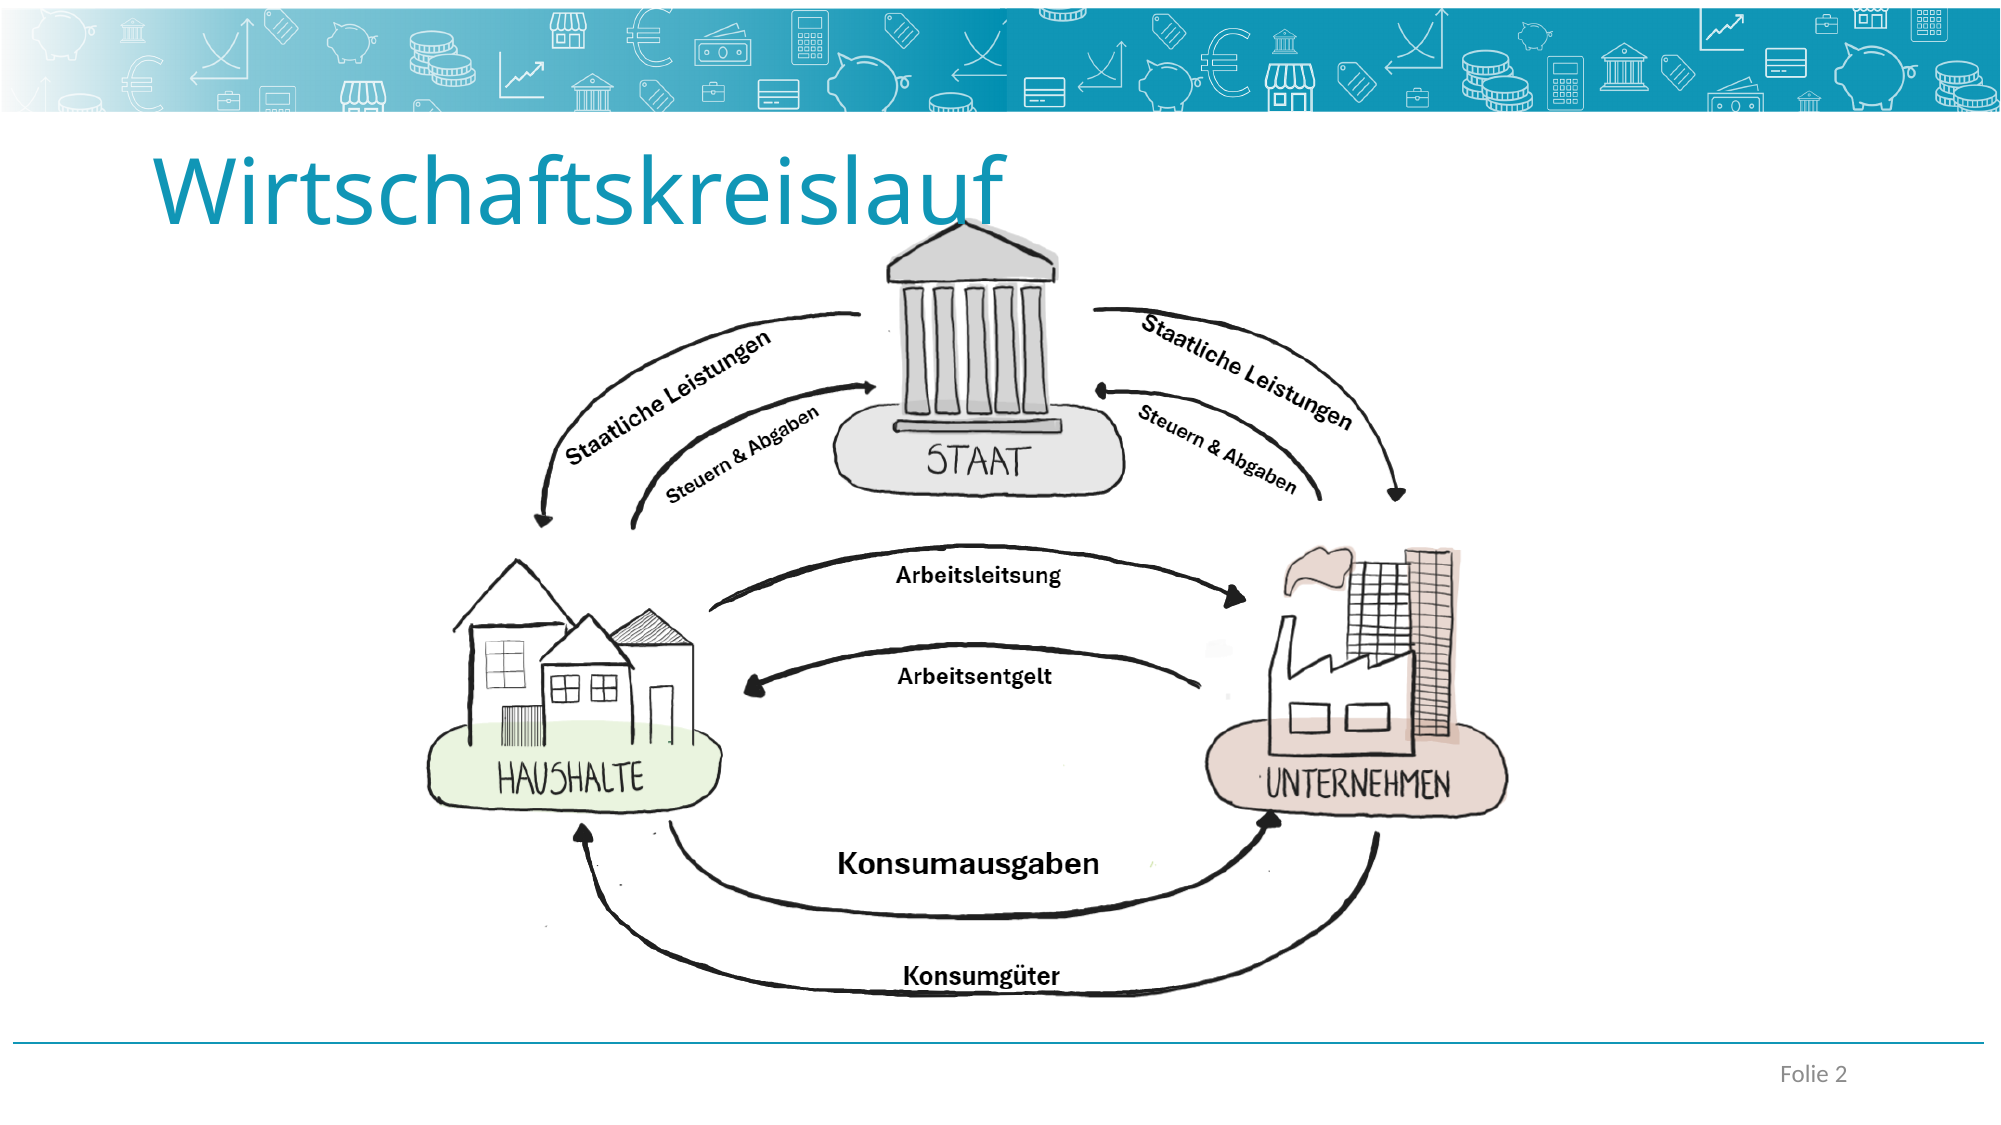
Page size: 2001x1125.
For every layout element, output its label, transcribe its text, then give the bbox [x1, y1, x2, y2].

picture [970, 99, 974, 109]
title Wirtschaftskreislauf [137, 111, 1863, 278]
slide_number Folie 2 [1412, 1042, 1863, 1103]
picture [1, 8, 964, 112]
picture [1006, 8, 2001, 112]
picture [385, 179, 1615, 1014]
